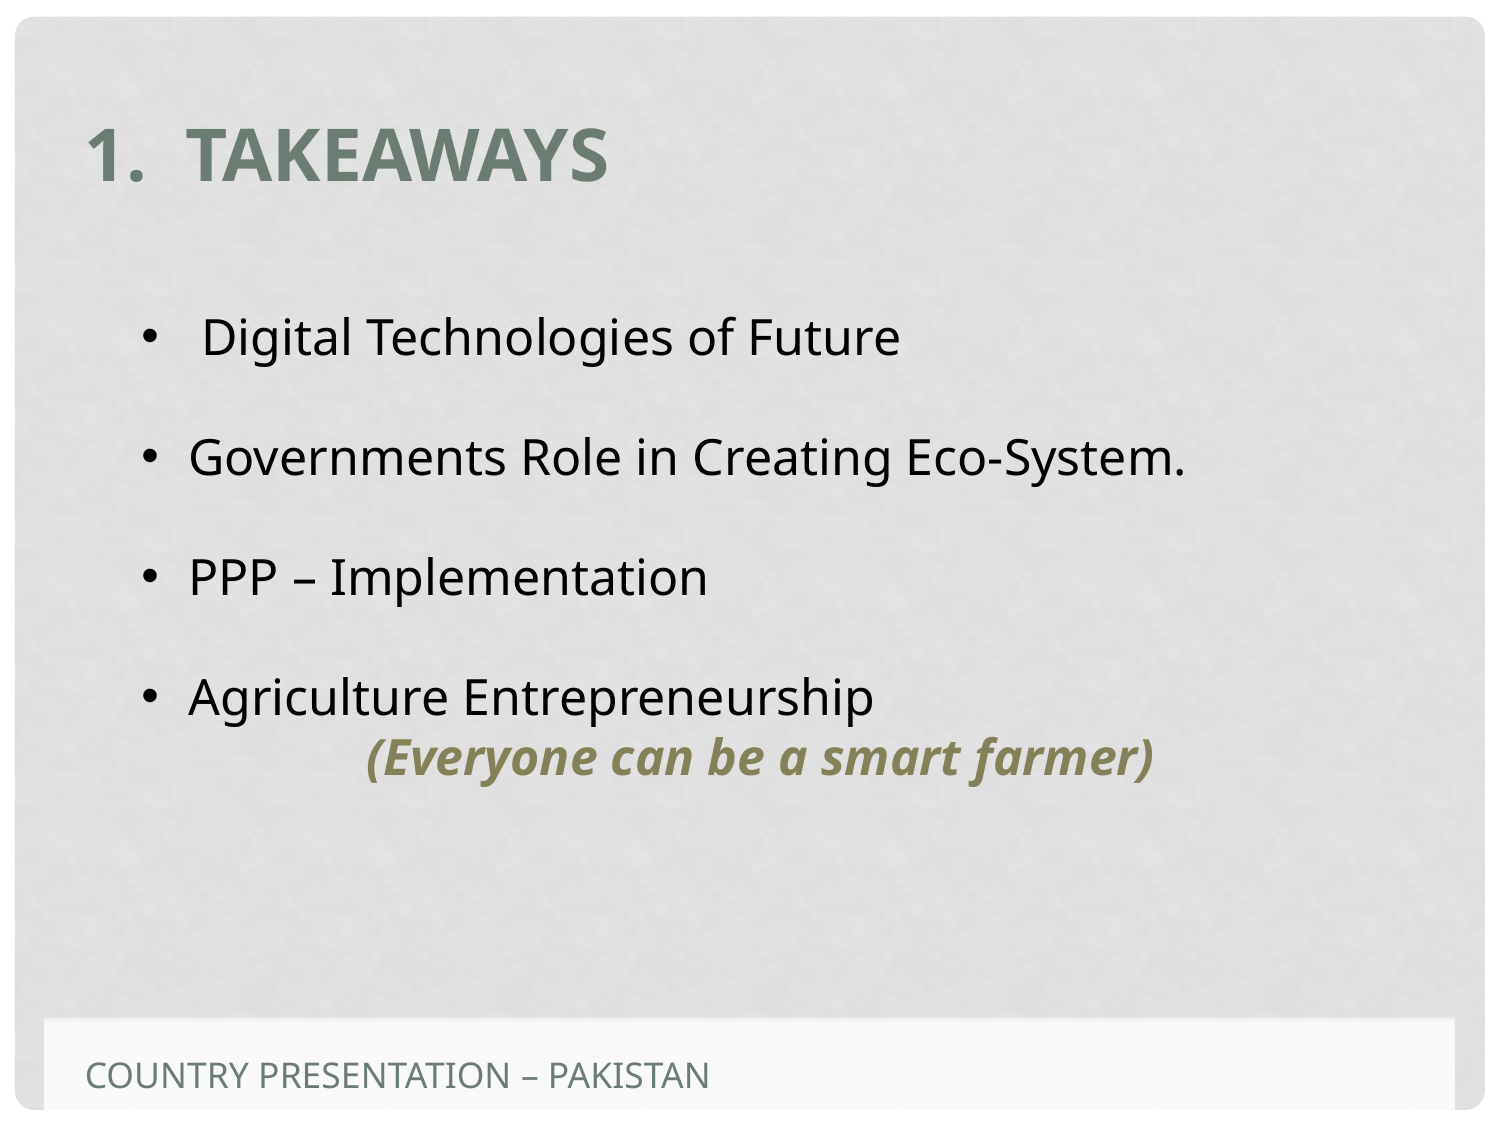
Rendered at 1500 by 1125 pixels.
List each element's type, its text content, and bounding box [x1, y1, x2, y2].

text_box Country presentation – Pakistan [69, 1045, 1425, 1103]
title 1. Takeaways [69, 66, 1425, 238]
text_box Digital Technologies of Future Governments Role in Creating Eco-System. PPP – Implementation Agriculture Entrepreneurship (Everyone can be a smart farmer) [126, 298, 1361, 853]
